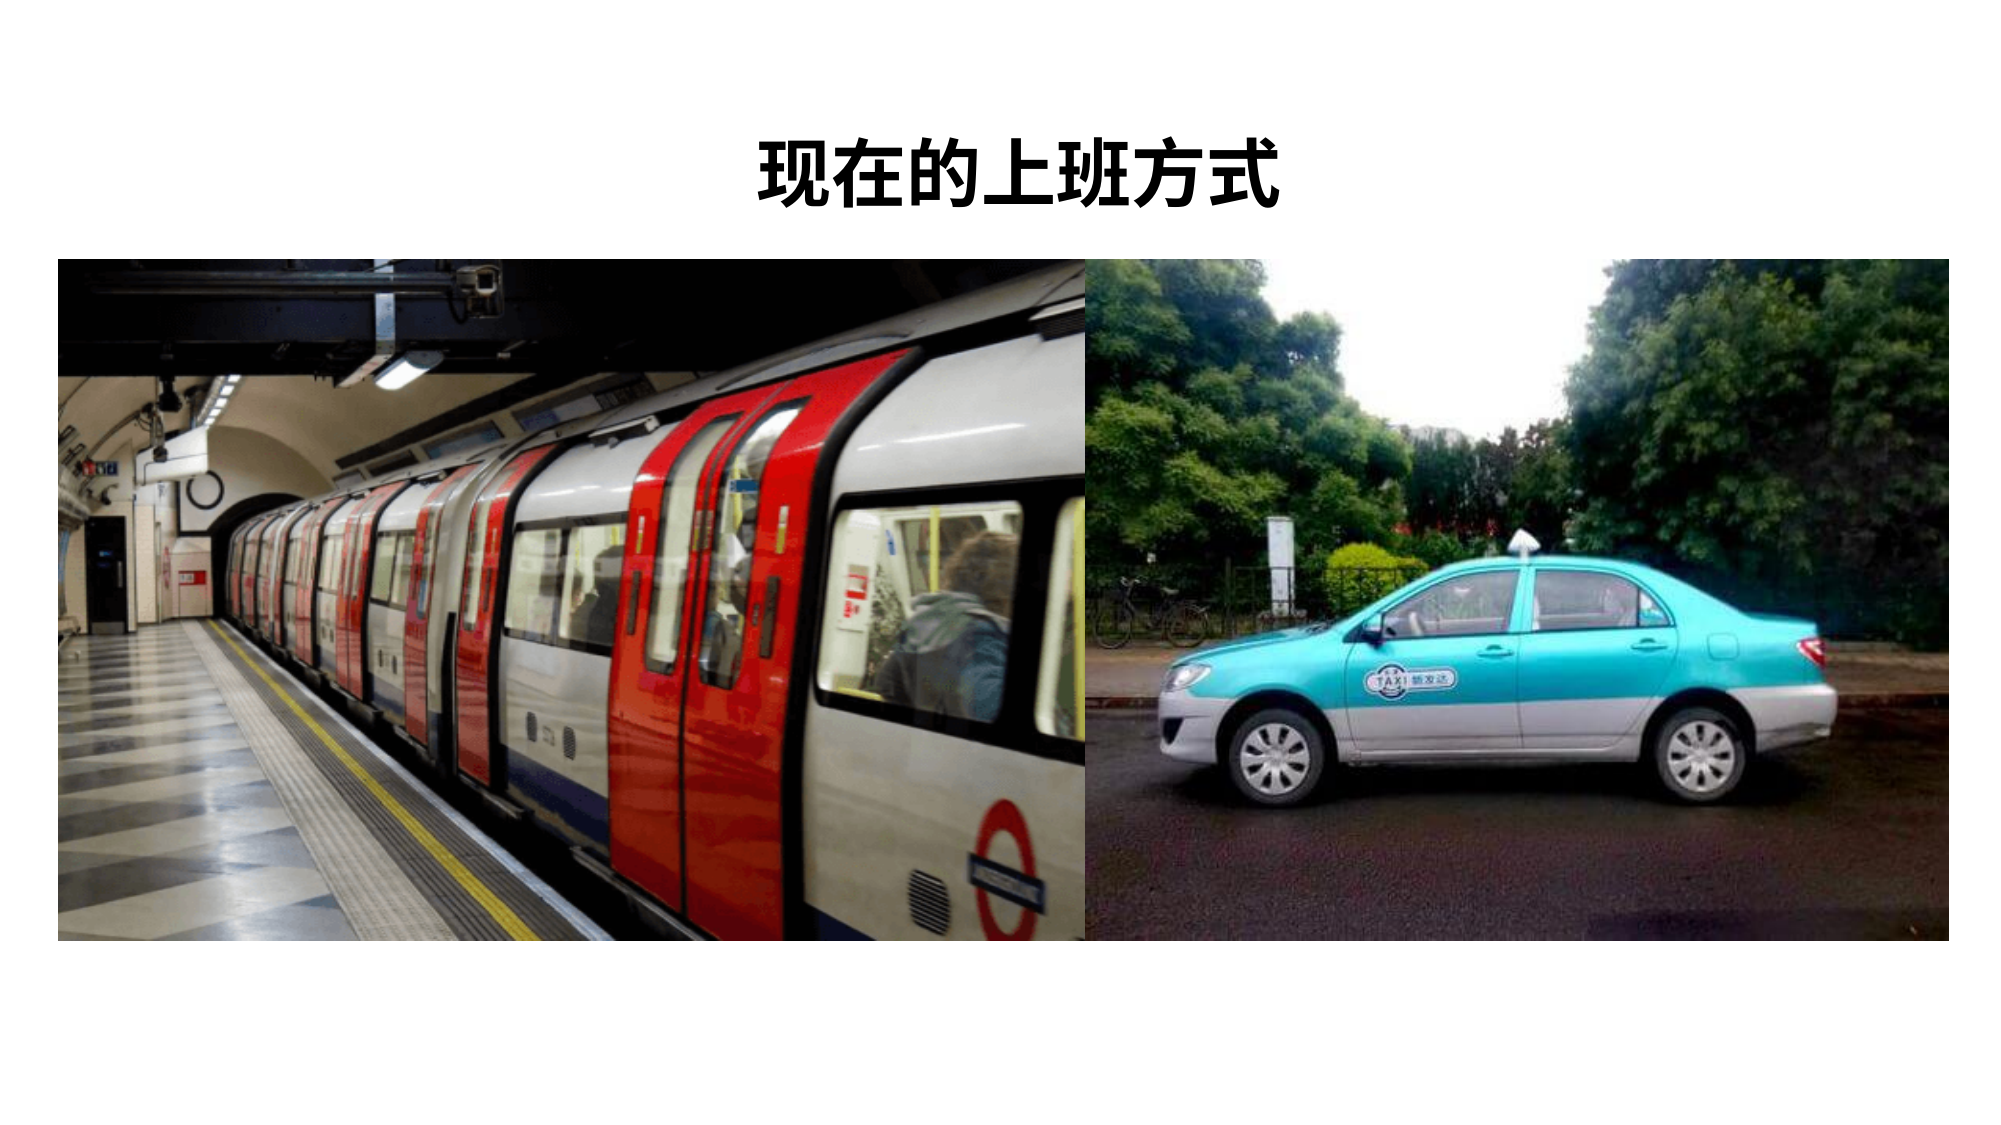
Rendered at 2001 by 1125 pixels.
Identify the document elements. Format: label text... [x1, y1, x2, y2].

picture [58, 259, 1949, 941]
text_box 现在的上班方式 [741, 118, 1336, 224]
